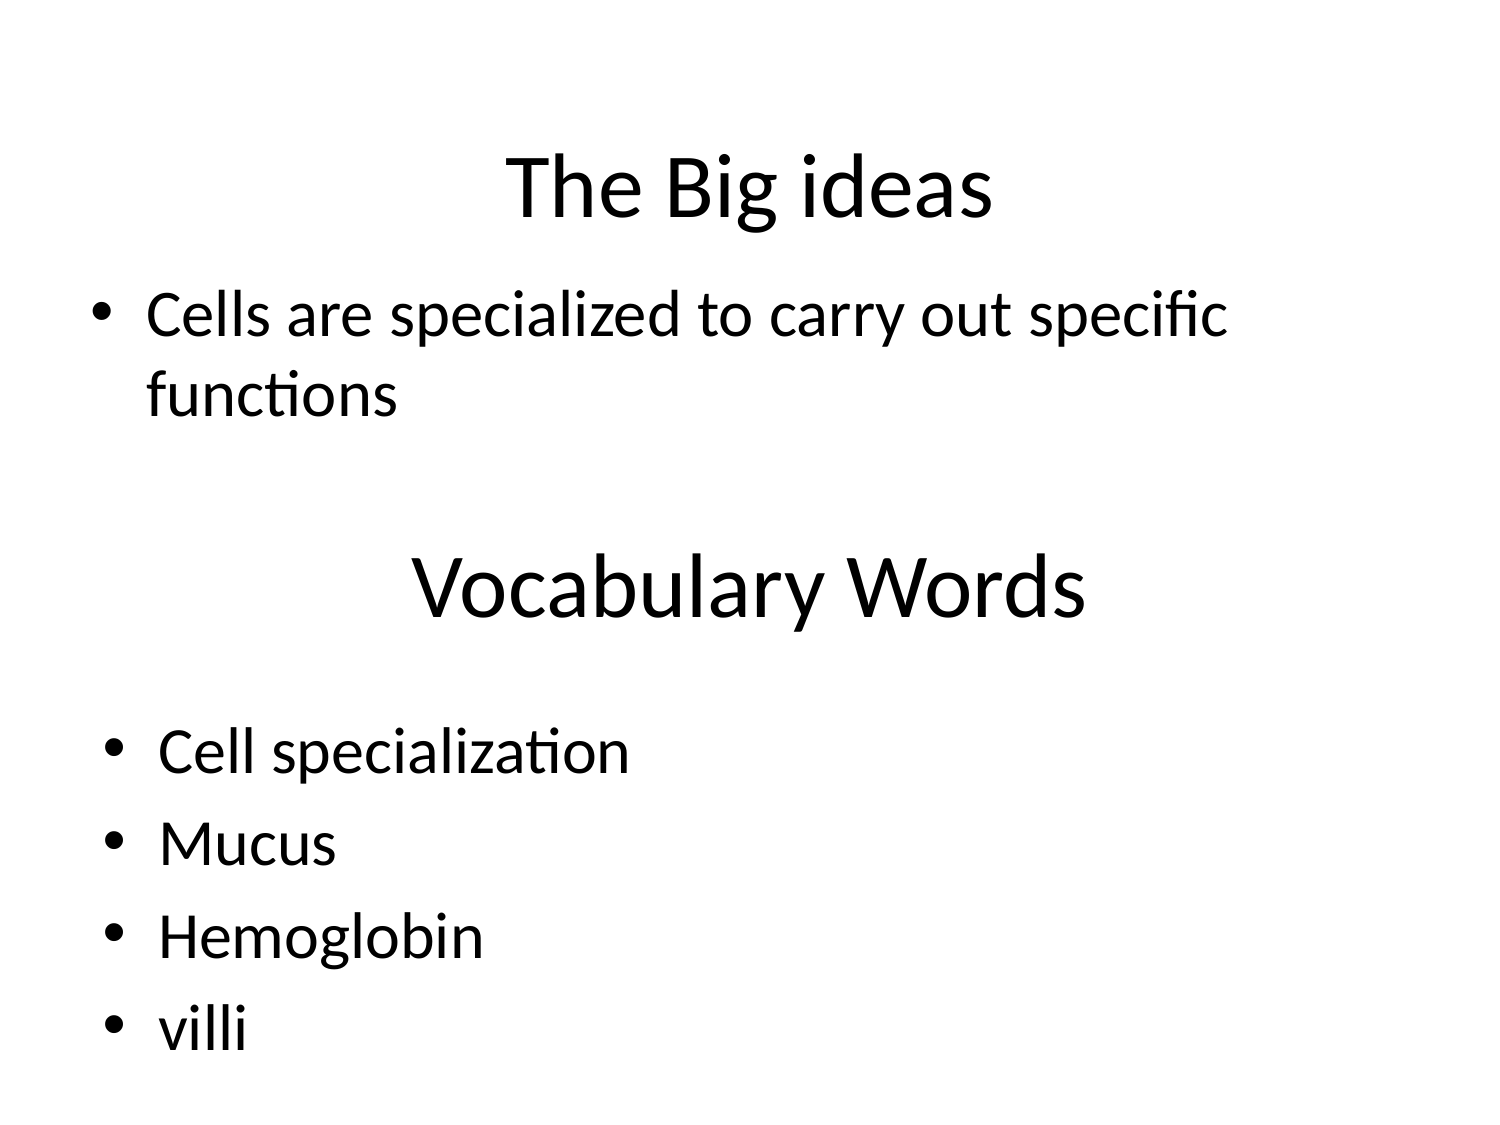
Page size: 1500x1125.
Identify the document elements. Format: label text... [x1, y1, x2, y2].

text_box Vocabulary Words [74, 487, 1425, 675]
list Cells are specialized to carry out specific functions [75, 262, 1425, 463]
title The Big ideas [75, 87, 1425, 262]
text_box Cell specialization Mucus Hemoglobin villi [87, 699, 1438, 1075]
